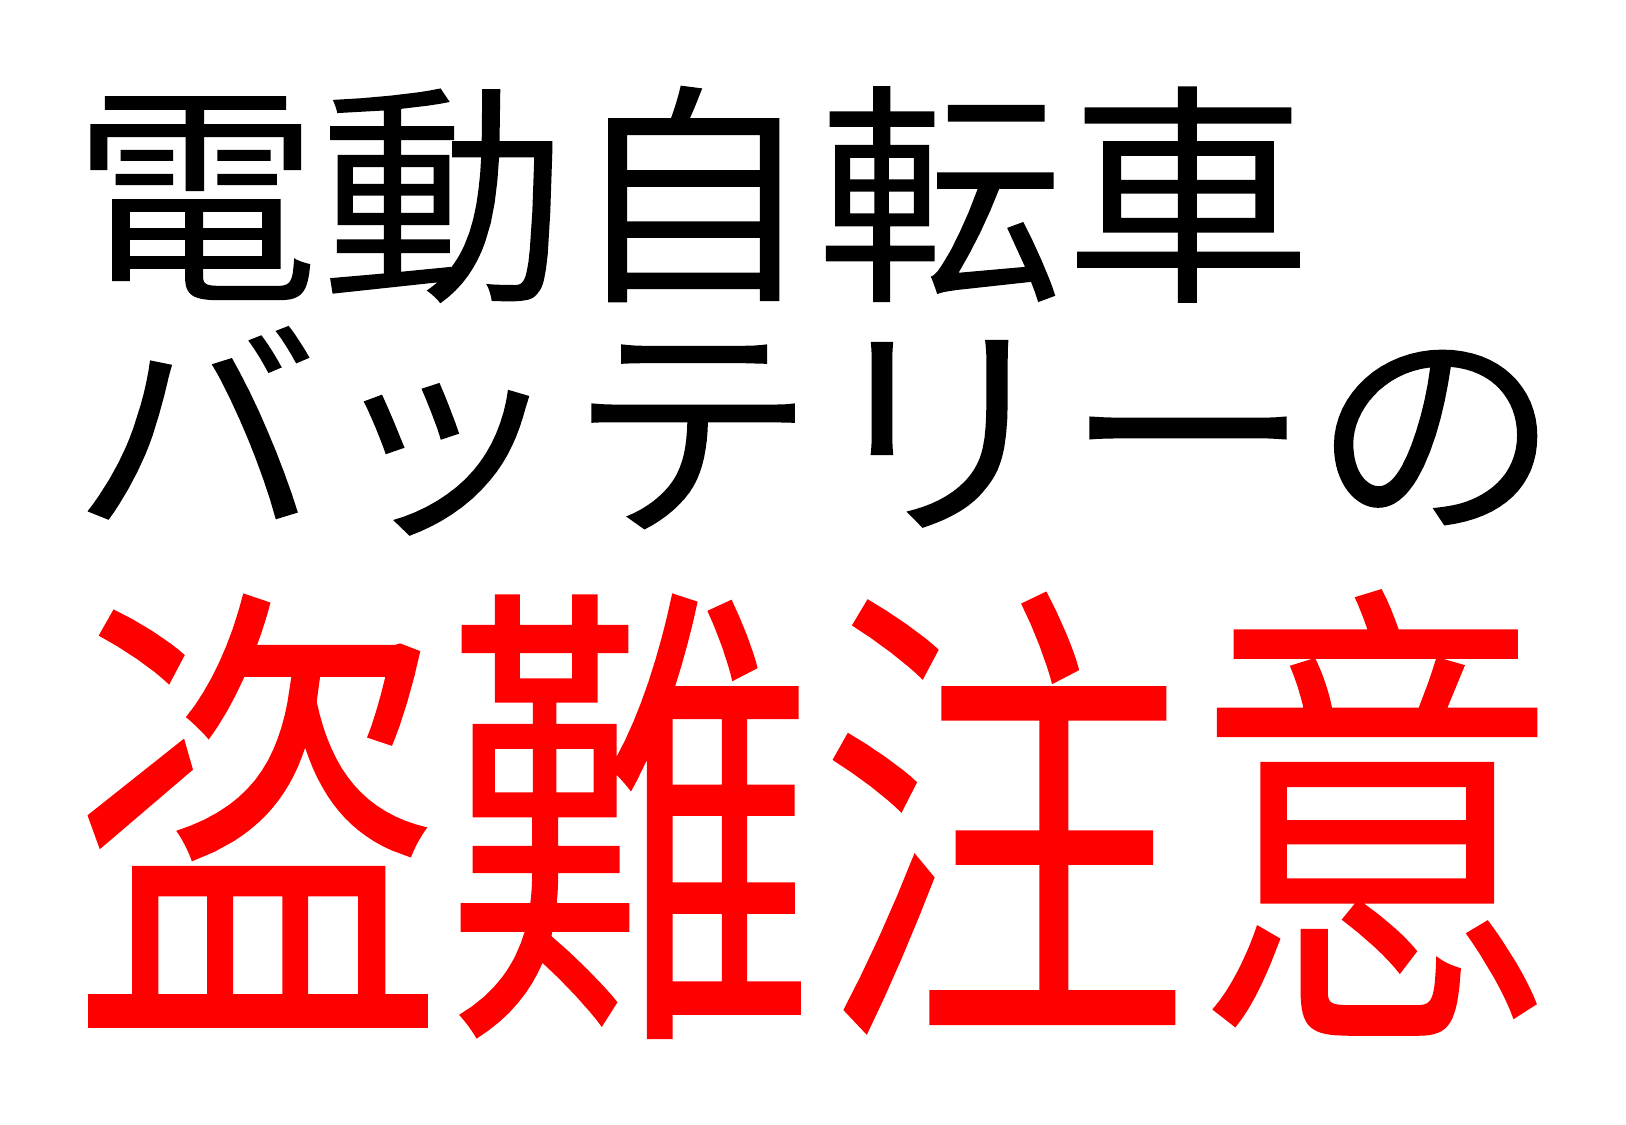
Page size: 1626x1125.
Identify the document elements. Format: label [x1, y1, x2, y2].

text_box [87, 85, 1538, 1040]
